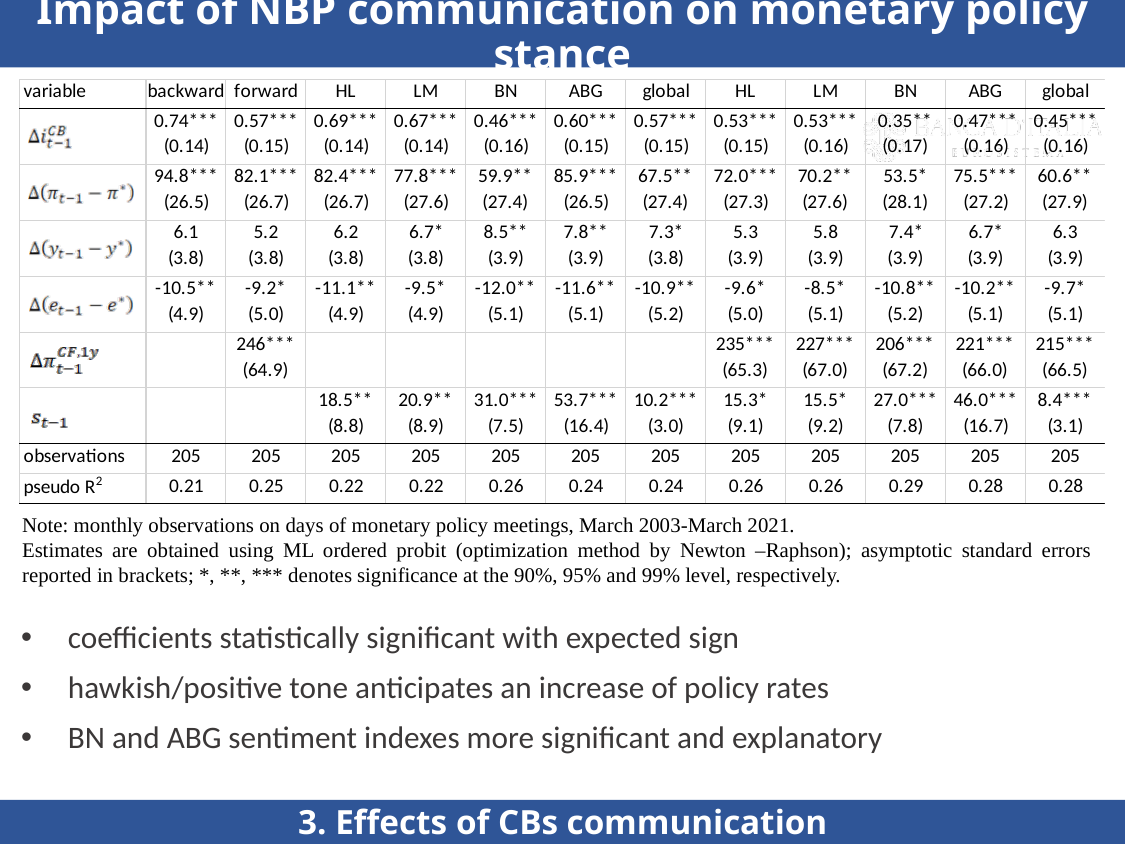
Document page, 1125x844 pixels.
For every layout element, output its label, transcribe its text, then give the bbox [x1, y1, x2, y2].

title Impact of NBP communication on monetary policy stance [0, 0, 1125, 68]
text_box 3. Effects of CBs communication [0, 799, 1125, 844]
text_box coefficients statistically significant with expected sign hawkish/positive tone anticipates an increase of policy rates BN and ABG sentiment indexes more significant and explanatory [6, 610, 1118, 763]
picture [19, 79, 1106, 505]
text_box Note: monthly observations on days of monetary policy meetings, March 2003-March 2021. Estimates are obtained using ML ordered probit (optimization method by Newton –Raphson); asymptotic standard errors reported in brackets; *, **, *** denotes significance at the 90%, 95% and 99% level, respectively. [7, 504, 1106, 595]
